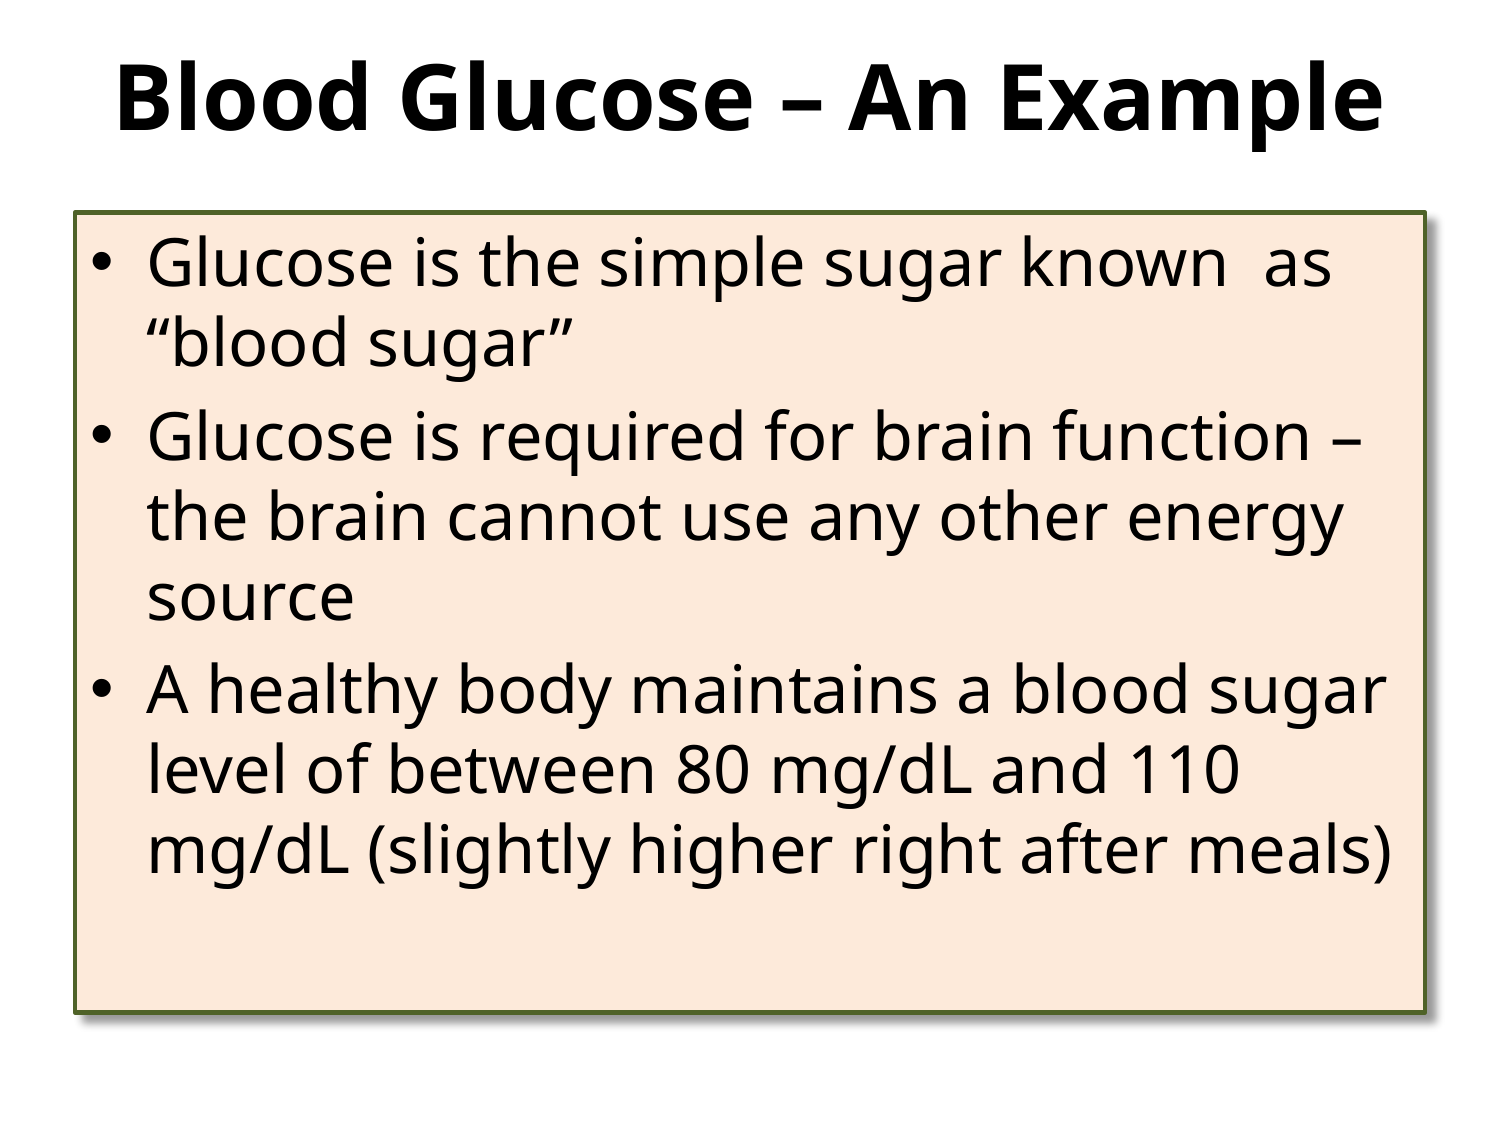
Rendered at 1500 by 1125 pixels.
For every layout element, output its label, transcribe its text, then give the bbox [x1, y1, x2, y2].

title Blood Glucose – An Example [75, 0, 1425, 188]
list Glucose is the simple sugar known as “blood sugar” Glucose is required for brain function – the brain cannot use any other energy source A healthy body maintains a blood sugar level of between 80 mg/dL and 110 mg/dL (slightly higher right after meals) [75, 212, 1425, 1013]
